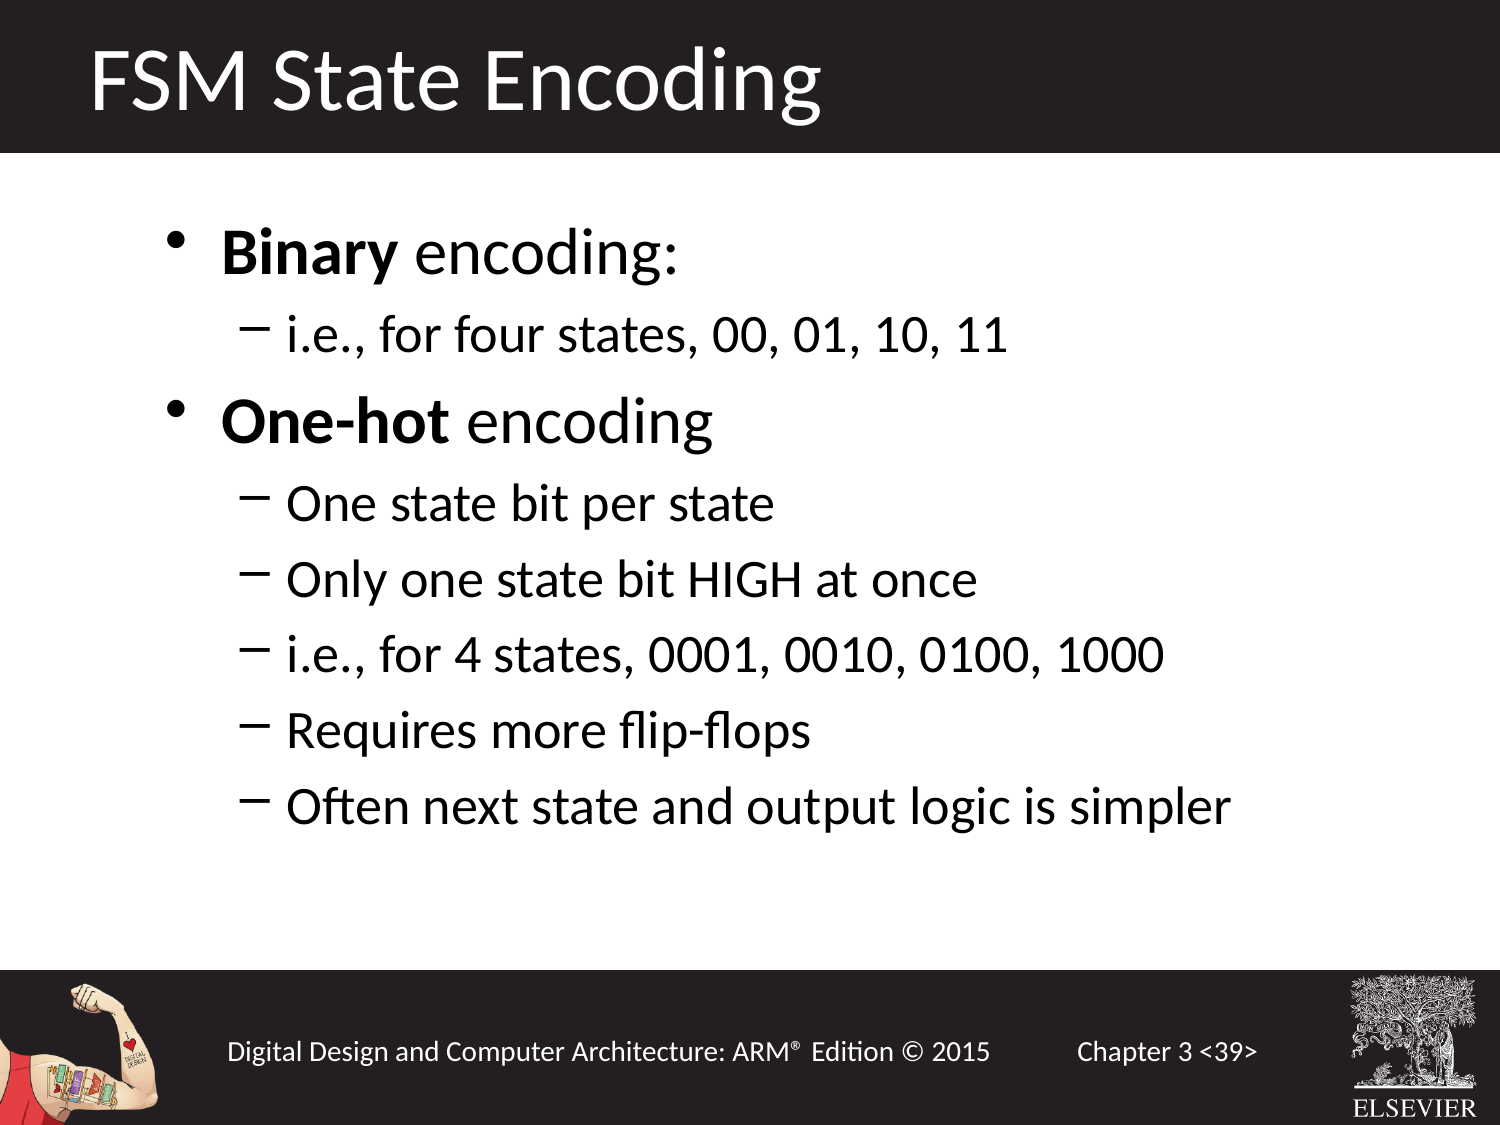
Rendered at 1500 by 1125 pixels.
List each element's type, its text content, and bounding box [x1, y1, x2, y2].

text_box Binary encoding: i.e., for four states, 00, 01, 10, 11 One-hot encoding One state bit per state Only one state bit HIGH at once i.e., for 4 states, 0001, 0010, 0100, 1000 Requires more flip-flops Often next state and output logic is simpler [150, 200, 1475, 1050]
picture [0, 979, 163, 1125]
picture [1350, 974, 1477, 1117]
text_box FSM State Encoding [75, 11, 1375, 136]
